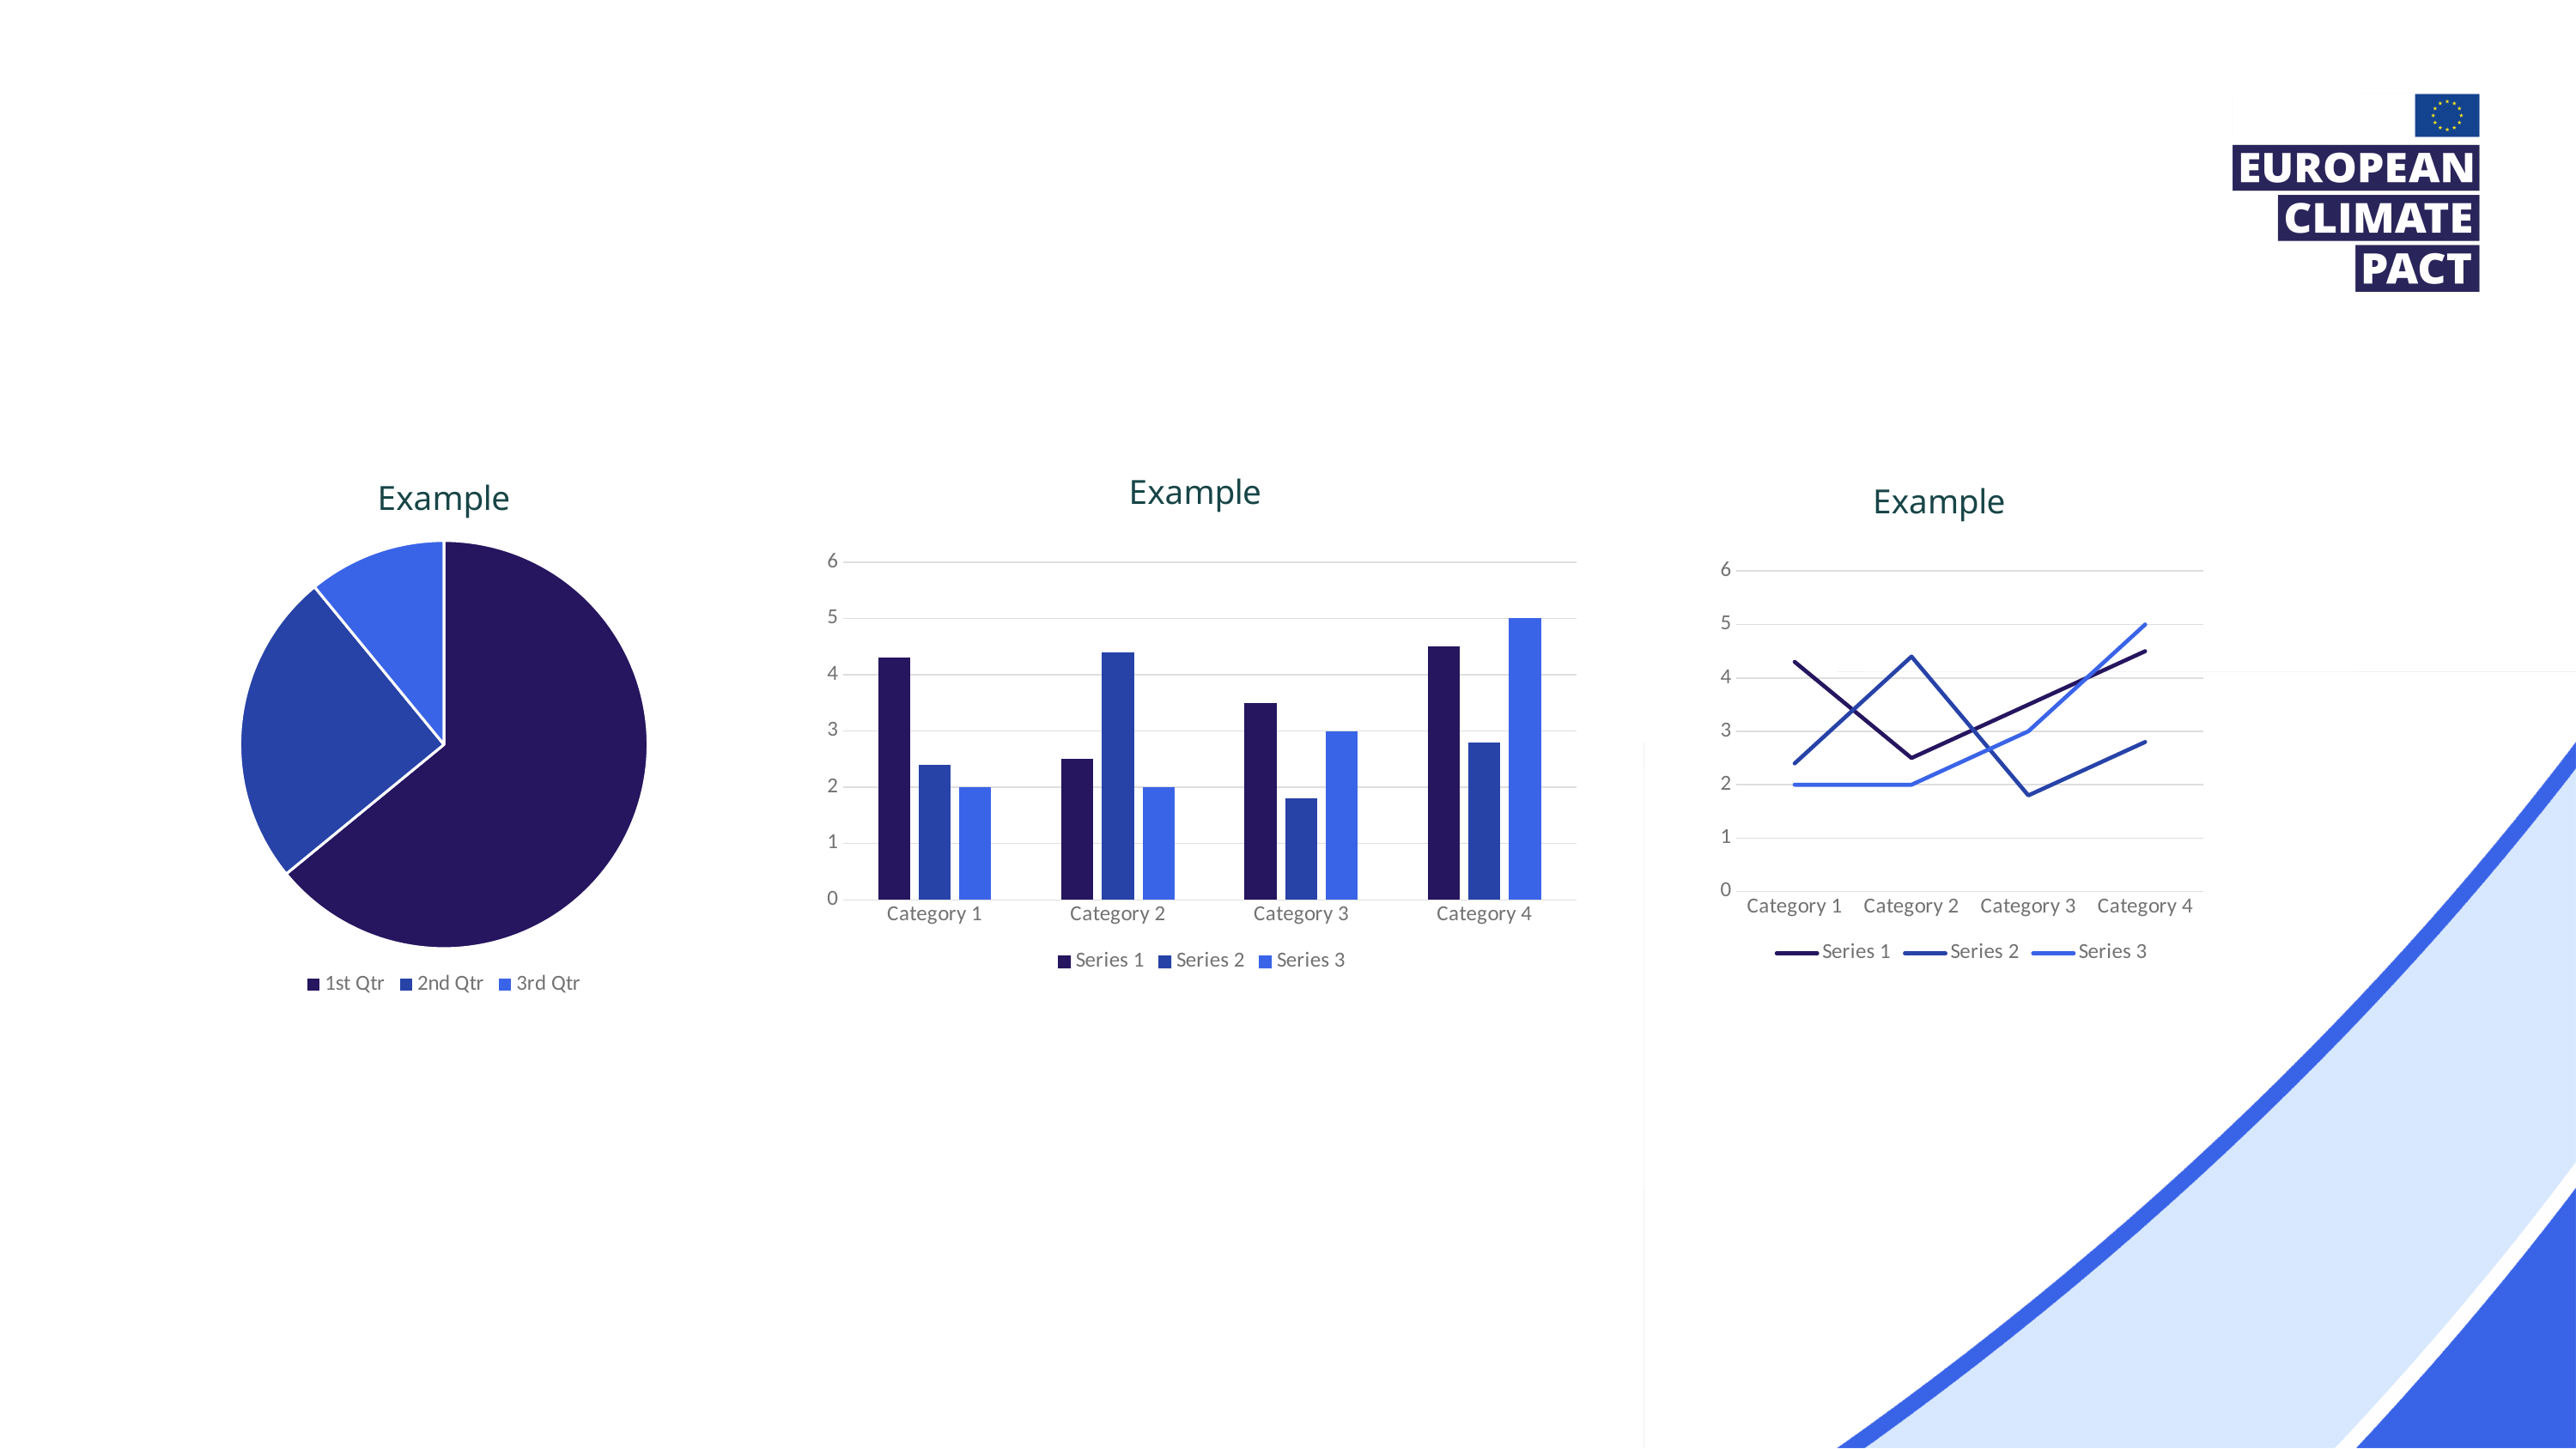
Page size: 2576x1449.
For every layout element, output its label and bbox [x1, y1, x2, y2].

chart [811, 458, 1592, 979]
picture [2233, 93, 2481, 292]
chart [1710, 467, 2215, 970]
picture [1643, 671, 2576, 1448]
chart [209, 446, 679, 1001]
